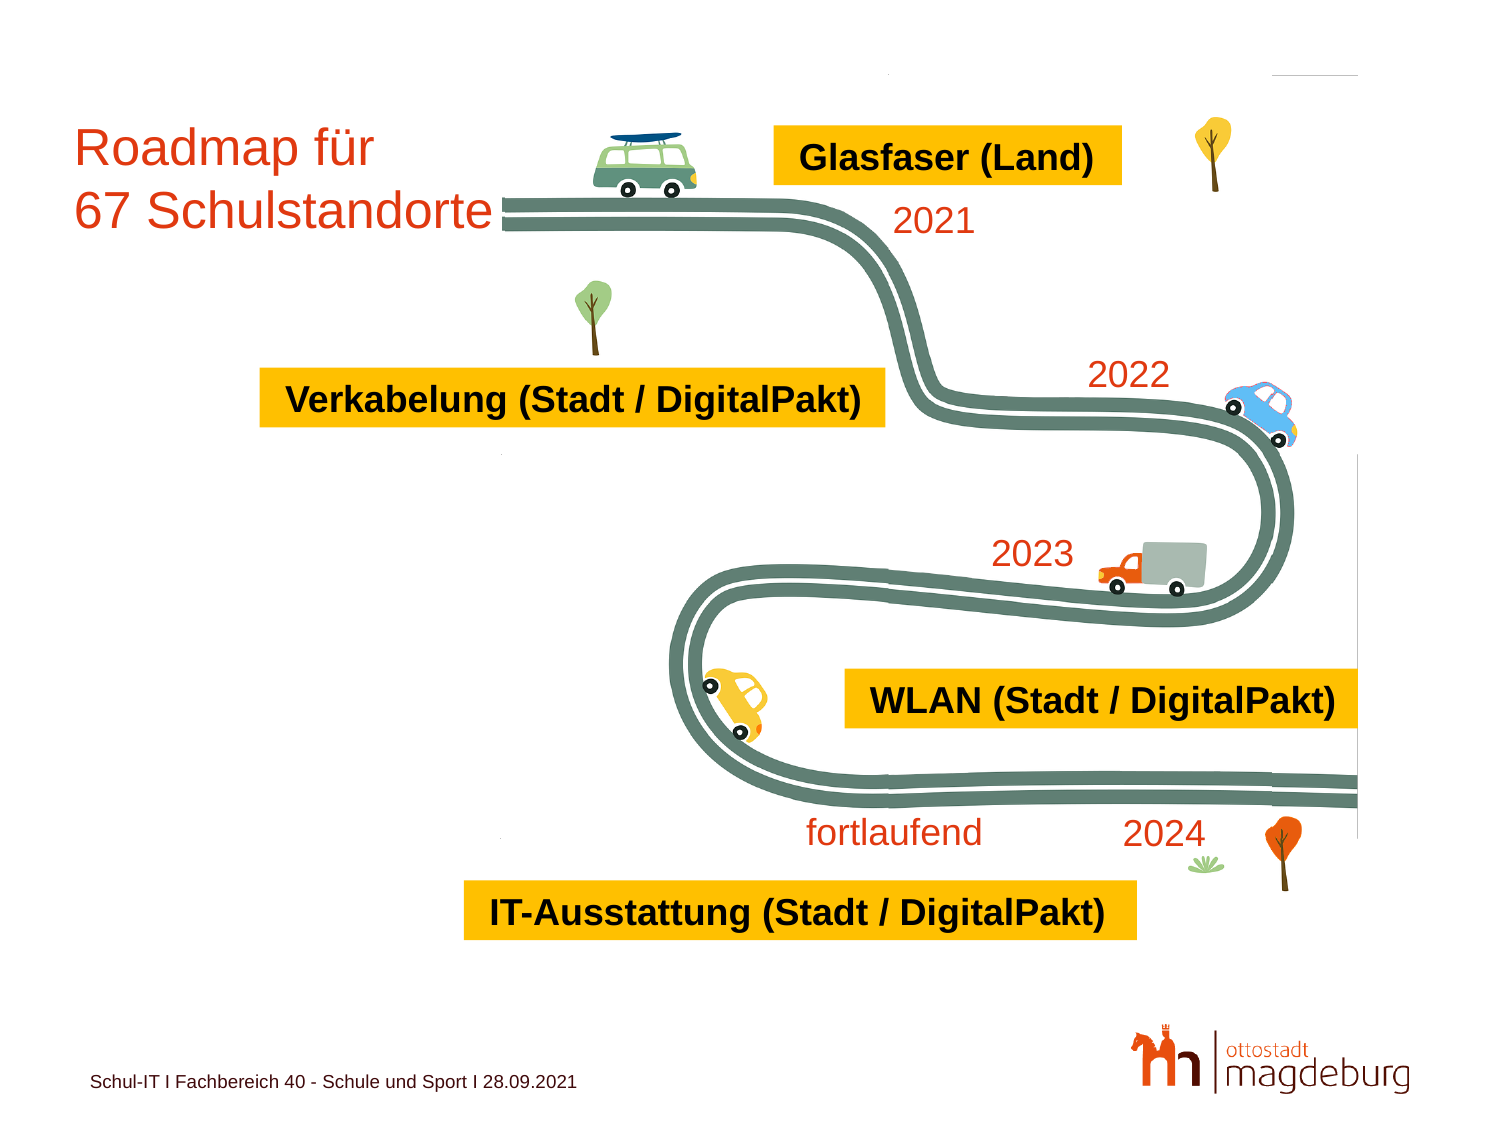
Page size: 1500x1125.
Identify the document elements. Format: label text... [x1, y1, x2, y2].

picture [500, 73, 1358, 932]
text_box Roadmap für 67 Schulstandorte [58, 106, 495, 234]
text_box IT-Ausstattung (Stadt / DigitalPakt) [463, 880, 1137, 941]
text_box Verkabelung (Stadt / DigitalPakt) [259, 367, 495, 428]
picture [1131, 1024, 1409, 1094]
